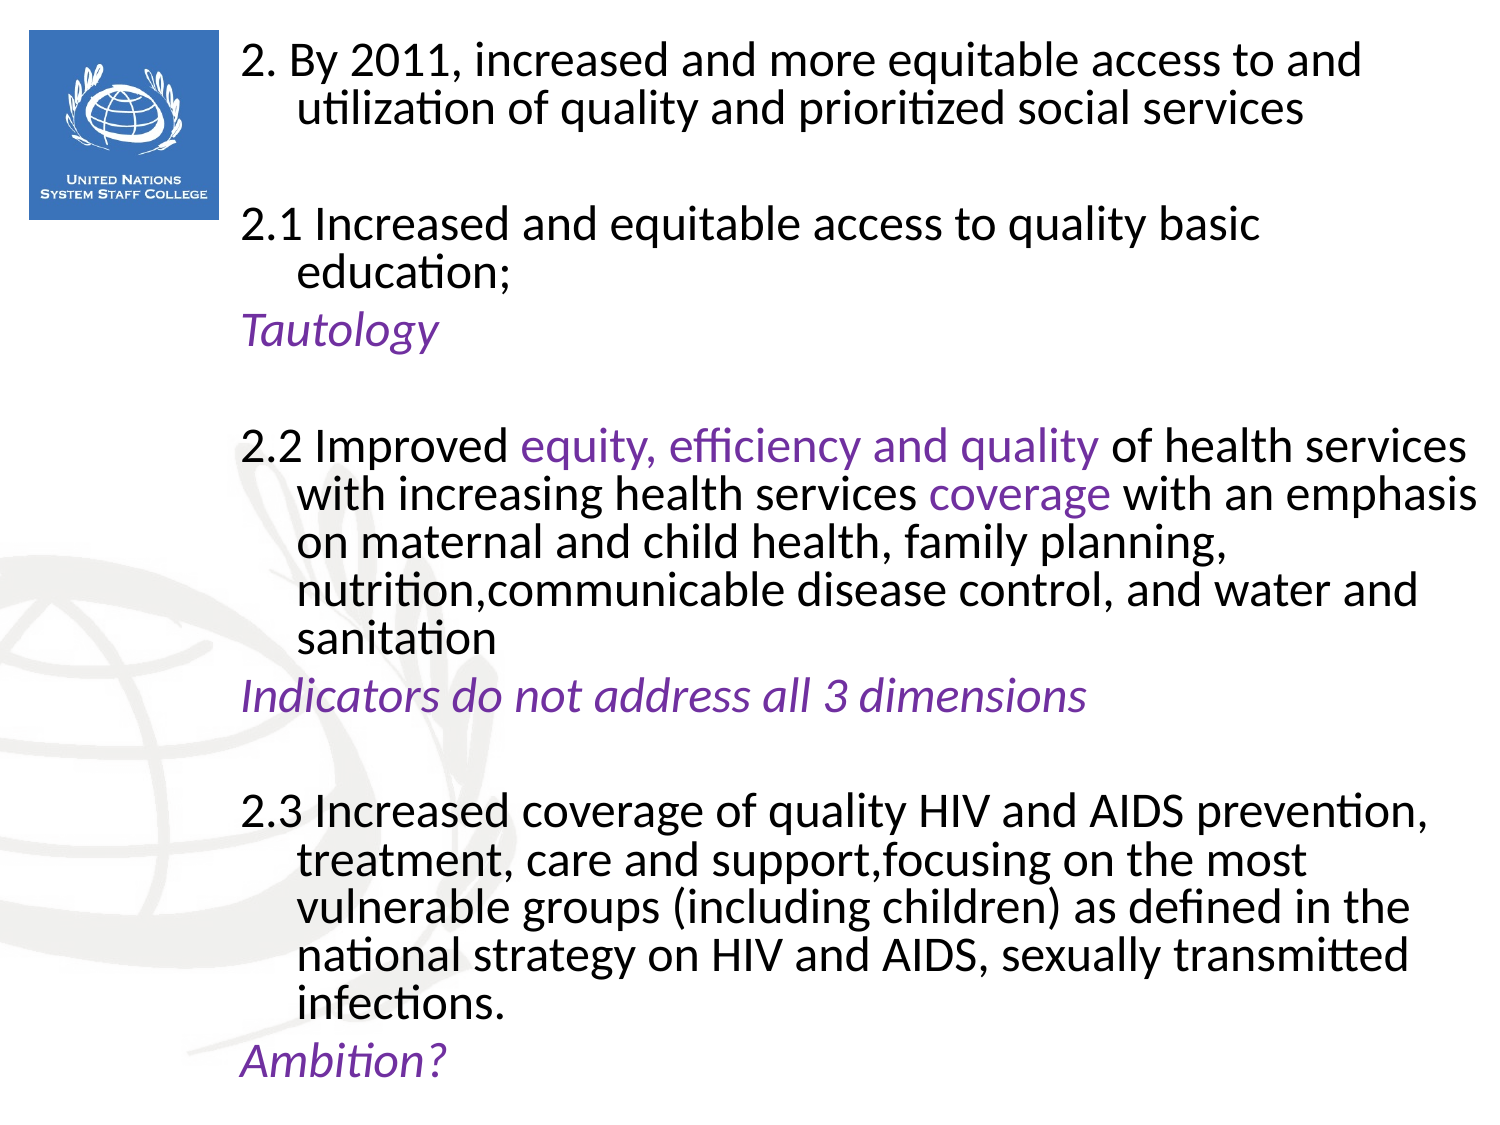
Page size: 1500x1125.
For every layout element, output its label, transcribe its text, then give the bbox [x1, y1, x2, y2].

list 2. By 2011, increased and more equitable access to and utilization of quality and prioritized social services 2.1 Increased and equitable access to quality basic education; Tautology 2.2 Improved equity, efficiency and quality of health services with increasing health services coverage with an emphasis on maternal and child health, family planning, nutrition,communicable disease control, and water and sanitation Indicators do not address all 3 dimensions 2.3 Increased coverage of quality HIV and AIDS prevention, treatment, care and support,focusing on the most vulnerable groups (including children) as defined in the national strategy on HIV and AIDS, sexually transmitted infections. Ambition? [224, 30, 1500, 1090]
picture [29, 30, 219, 220]
